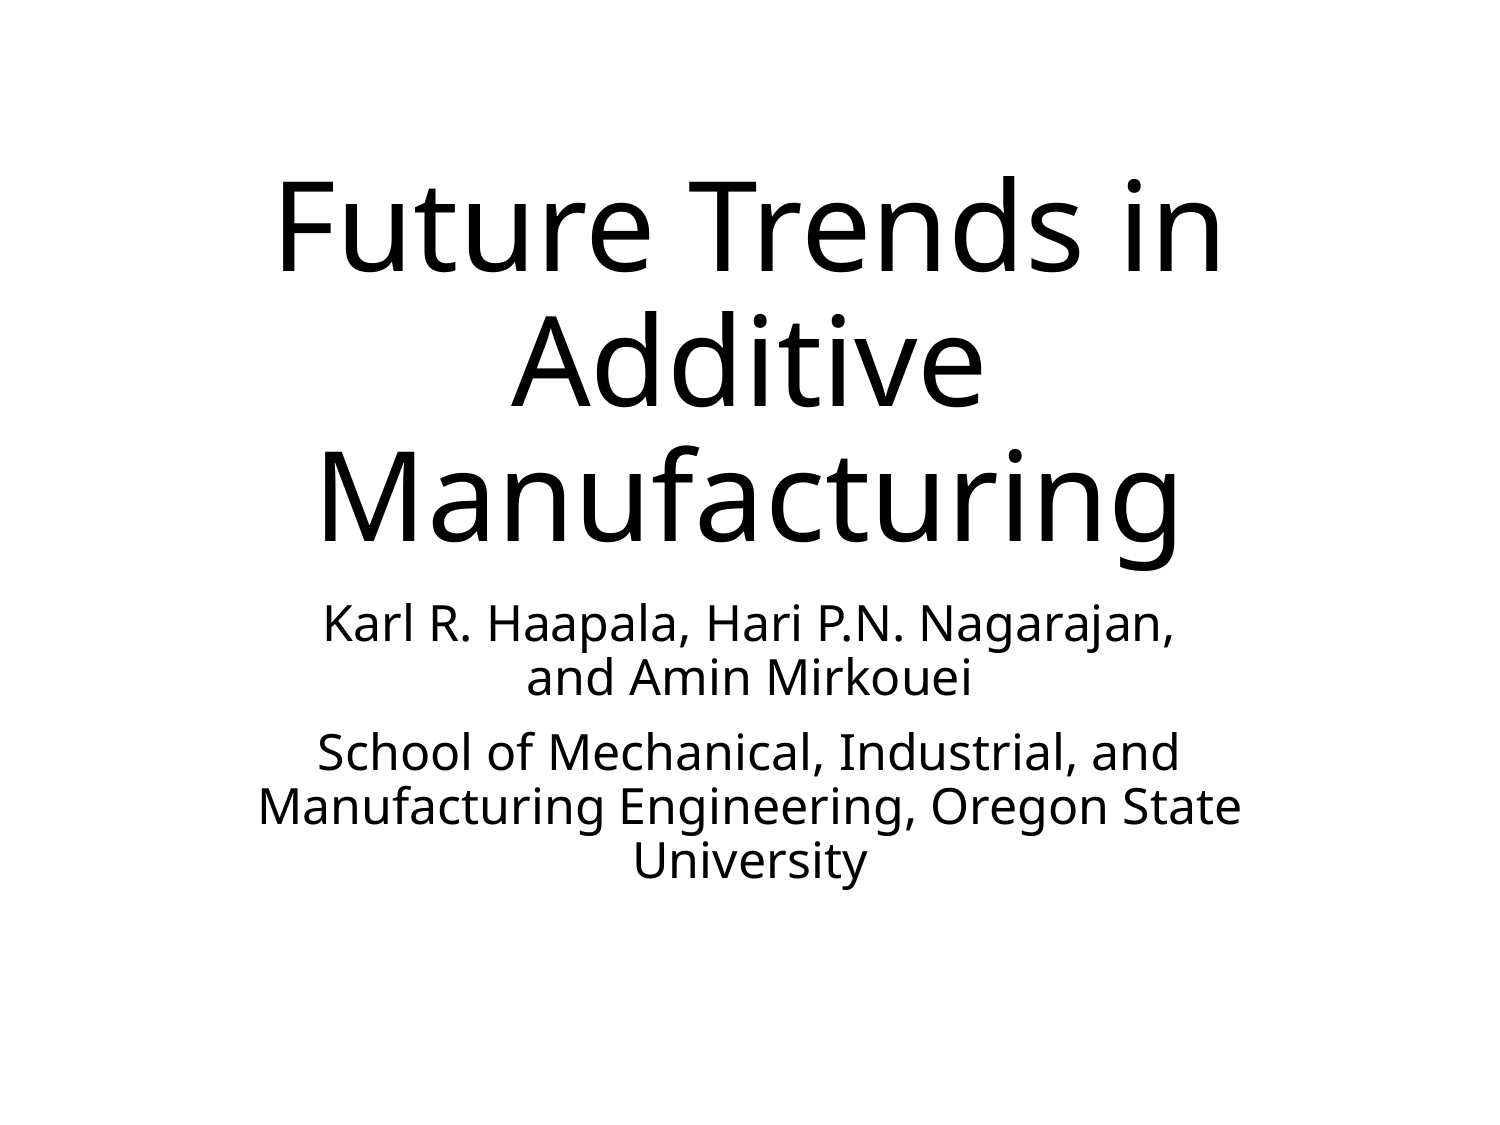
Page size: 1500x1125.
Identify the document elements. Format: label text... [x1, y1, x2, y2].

title Future Trends in Additive Manufacturing [112, 184, 1388, 576]
subtitle Karl R. Haapala, Hari P.N. Nagarajan, and Amin Mirkouei School of Mechanical, Industrial, and Manufacturing Engineering, Oregon State University [187, 590, 1313, 863]
